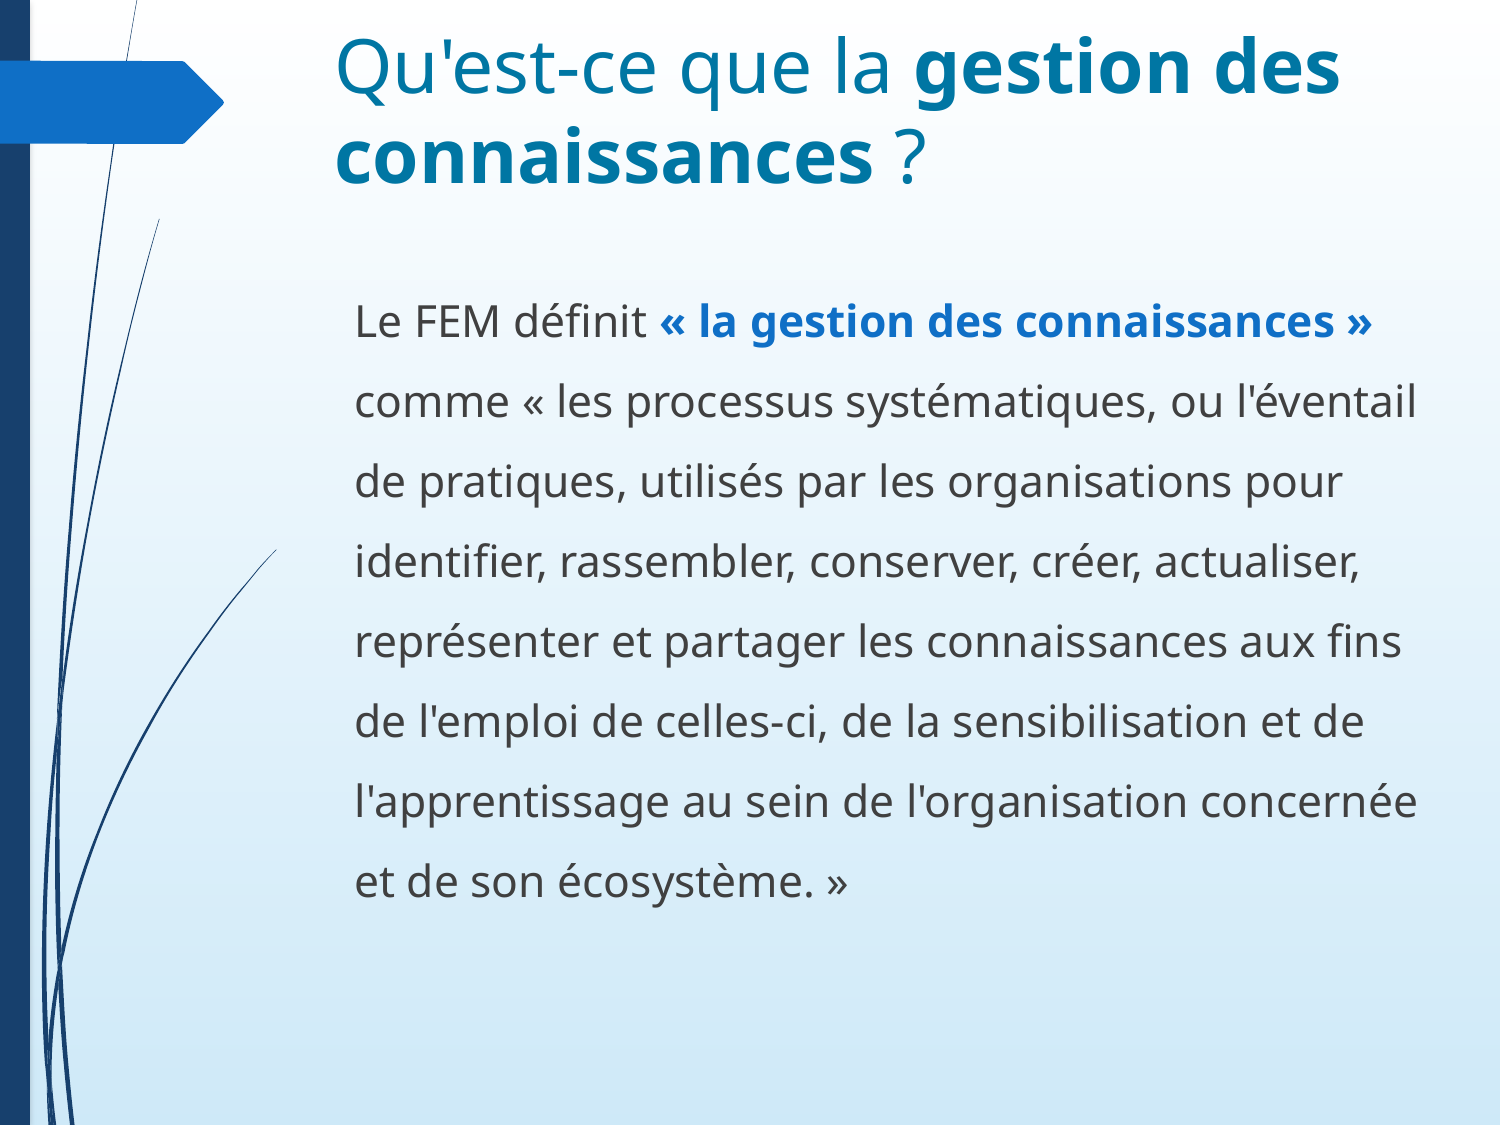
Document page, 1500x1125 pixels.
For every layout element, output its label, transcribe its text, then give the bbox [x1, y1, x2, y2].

title Qu'est-ce que la gestion des connaissances ? [319, 11, 1400, 222]
list Le FEM définit « la gestion des connaissances » comme « les processus systématiques, ou l'éventail de pratiques, utilisés par les organisations pour identifier, rassembler, conserver, créer, actualiser, représenter et partager les connaissances aux fins de l'emploi de celles-ci, de la sensibilisation et de l'apprentissage au sein de l'organisation concernée et de son écosystème. » [339, 259, 1440, 990]
